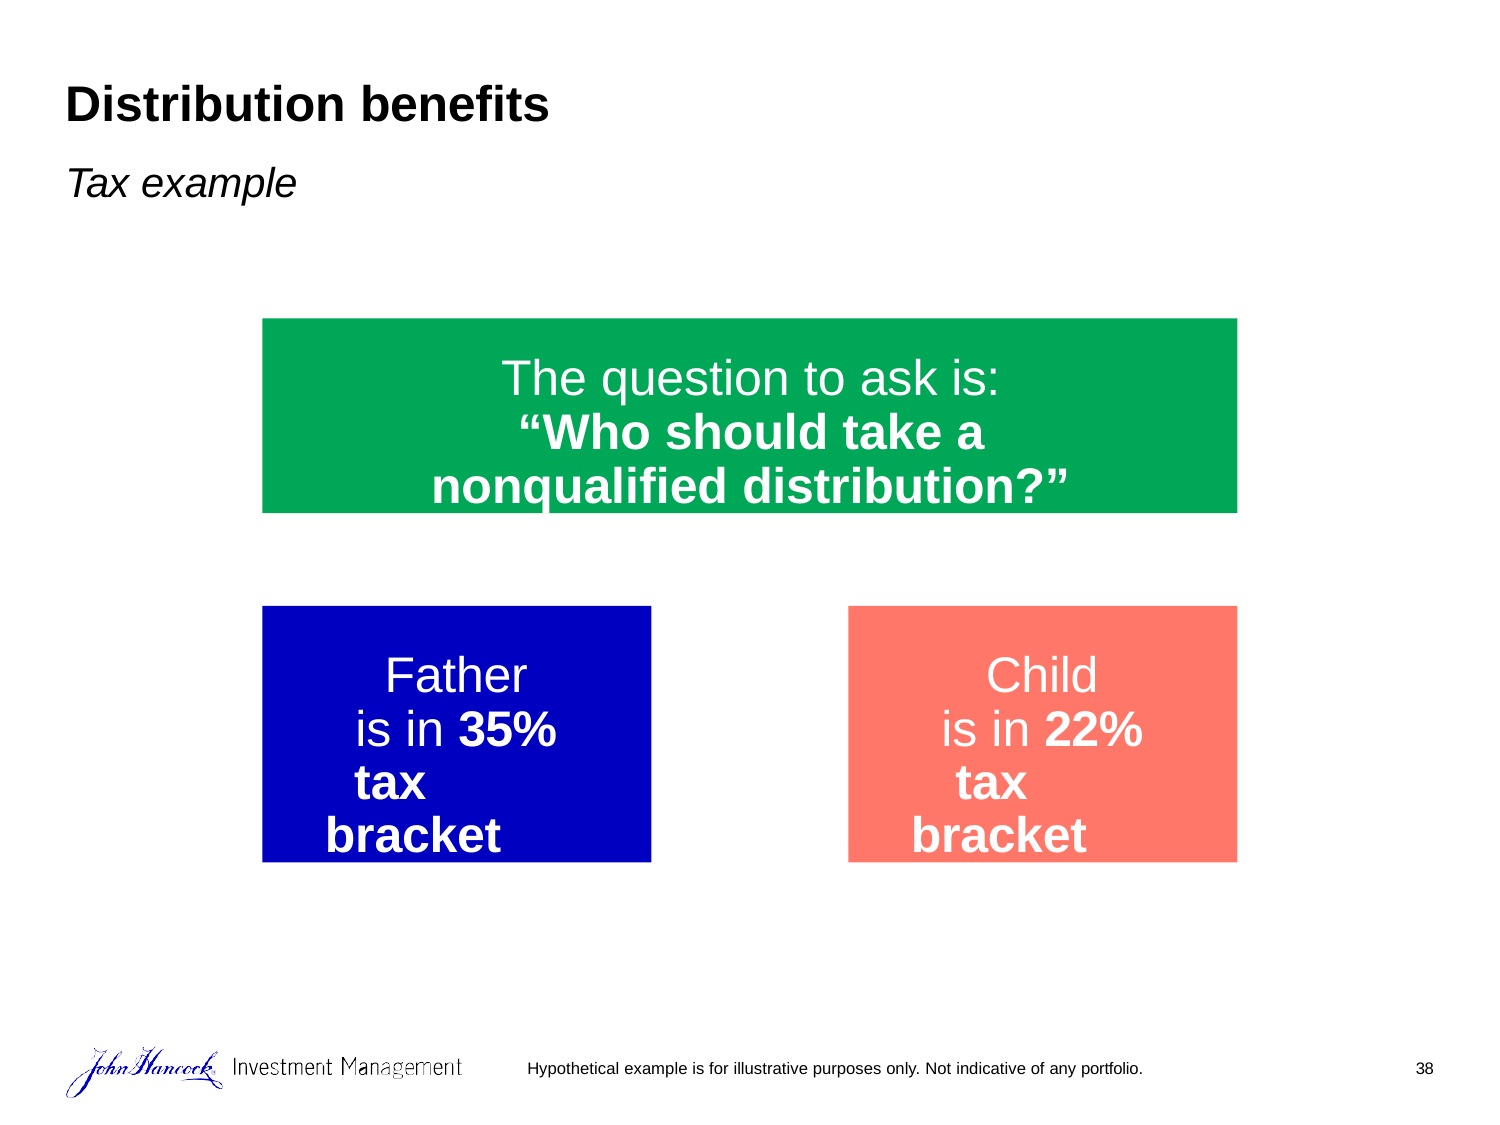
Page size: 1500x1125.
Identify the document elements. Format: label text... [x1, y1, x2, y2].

slide_number 38 [1409, 1057, 1443, 1125]
picture [381, 1062, 414, 1079]
picture [416, 1062, 431, 1075]
text_box Tax example [63, 154, 302, 207]
text_box The question to ask is: “Who should take a nonqualified distribution?” [262, 318, 1238, 514]
text_box Hypothetical example is for illustrative purposes only. Not indicative of any portfolio. [525, 1057, 1148, 1078]
text_box Child is in 22% tax bracket [848, 605, 1238, 863]
picture [445, 1058, 462, 1075]
picture [66, 1046, 223, 1098]
picture [342, 1057, 356, 1075]
text_box Father is in 35% tax bracket [262, 605, 652, 863]
title Distribution benefits [63, 69, 1350, 260]
